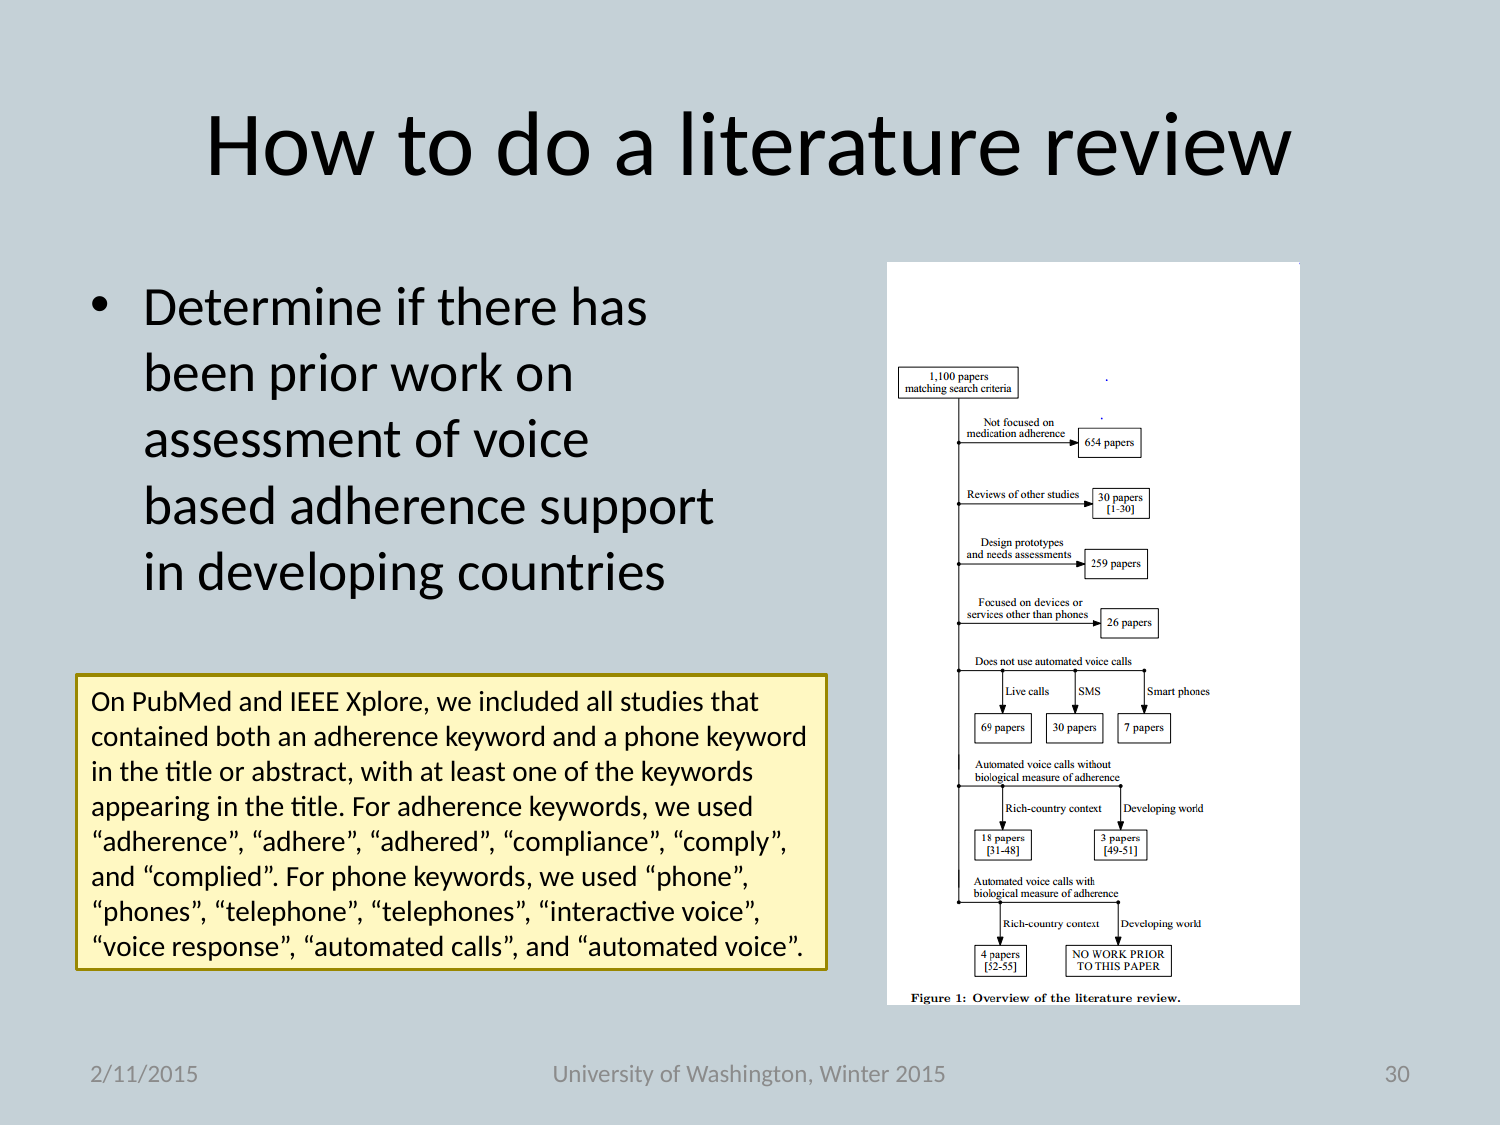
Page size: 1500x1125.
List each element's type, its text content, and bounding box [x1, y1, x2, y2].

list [887, 262, 1300, 1006]
text_box On PubMed and IEEE Xplore, we included all studies that contained both an adherence keyword and a phone keyword in the title or abstract, with at least one of the keywords appearing in the title. For adherence keywords, we used “adherence”, “adhere”, “adhered”, “compliance”, “comply”, and “complied”. For phone keywords, we used “phone”, “phones”, “telephone”, “telephones”, “interactive voice”, “voice response”, “automated calls”, and “automated voice”. [76, 674, 827, 970]
list Determine if there has been prior work on assessment of voice based adherence support in developing countries [75, 262, 738, 663]
title How to do a literature review [75, 45, 1425, 233]
footer University of Washington, Winter 2015 [512, 1042, 988, 1103]
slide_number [75, 1042, 425, 1103]
slide_number 30 [1074, 1042, 1425, 1103]
